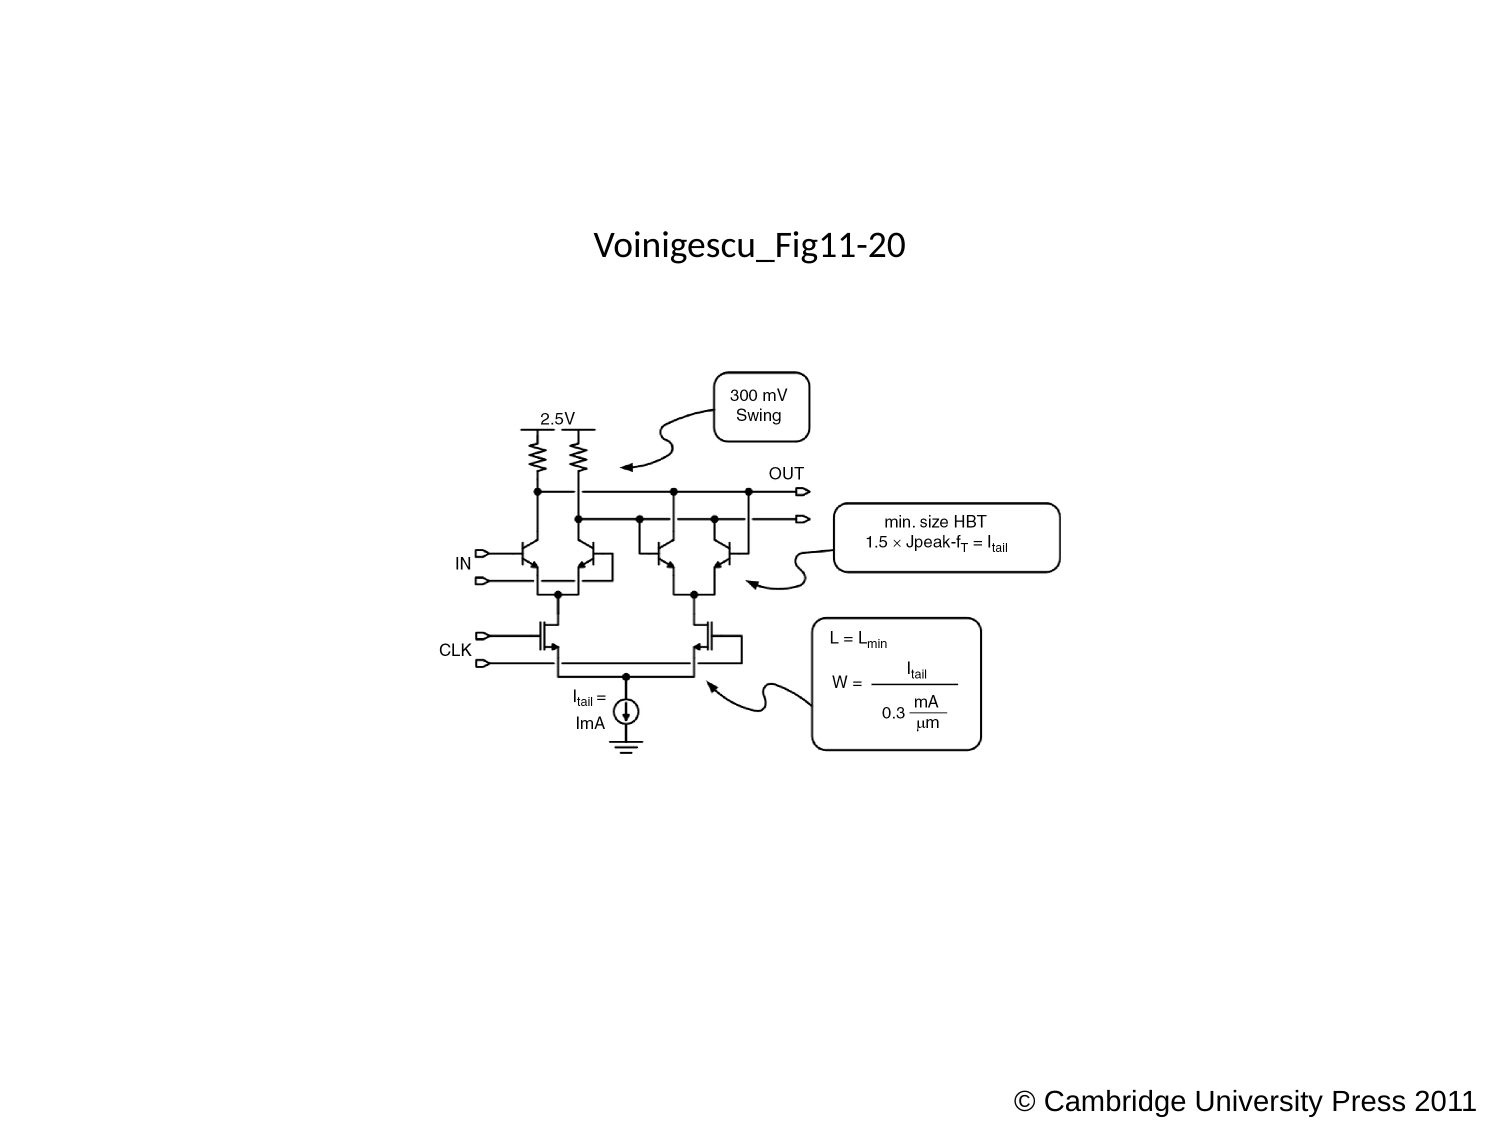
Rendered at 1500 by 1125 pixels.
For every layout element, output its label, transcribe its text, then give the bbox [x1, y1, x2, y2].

text_box © Cambridge University Press 2011 [907, 1074, 1493, 1125]
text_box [438, 212, 1062, 754]
